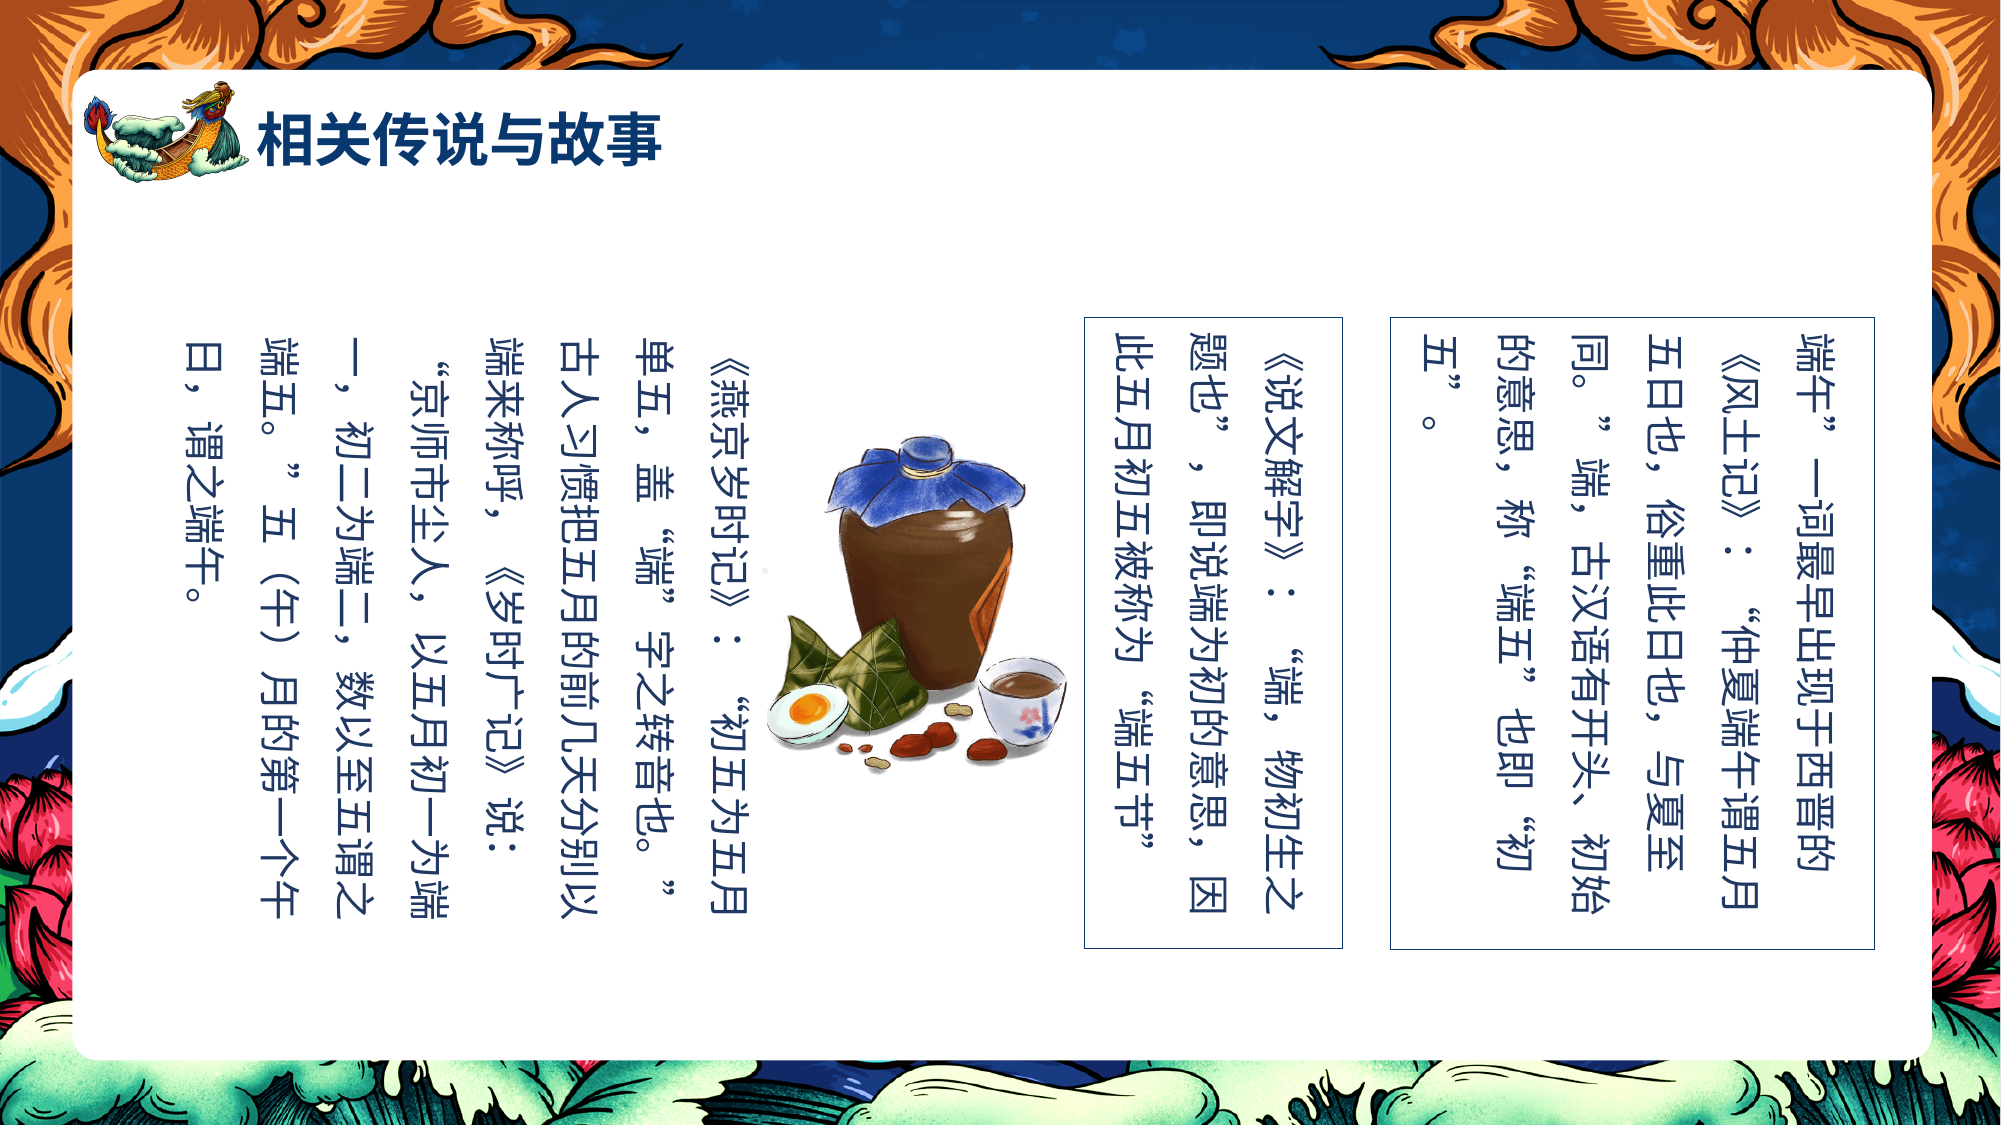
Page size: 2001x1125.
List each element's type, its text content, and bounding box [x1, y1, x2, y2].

text_box 《说文解字》：“端，物初生之题也”，即说端为初的意思，因此五月初五被称为“端五节” [1084, 317, 1343, 949]
text_box 《燕京岁时记》：“初五为五月单五，盖“端”字之转音也。”古人习惯把五月的前几天分别以端来称呼，《岁时广记》说：“京师市尘人，以五月初一为端一，初二为端二，数以至五谓之端五。”五（午）月的第一个午日，谓之端午。 [152, 322, 790, 955]
picture [1804, 1117, 1815, 1125]
picture [313, 1119, 321, 1125]
text_box 端午”一词最早出现于西晋的《风土记》：“仲夏端午谓五月五日也，俗重此日也，与夏至同。”端，古汉语有开头、初始的意思，称“端五”也即“初五”。 [1390, 317, 1875, 950]
picture [0, 0, 2001, 1125]
text_box 相关传说与故事 [241, 95, 679, 181]
